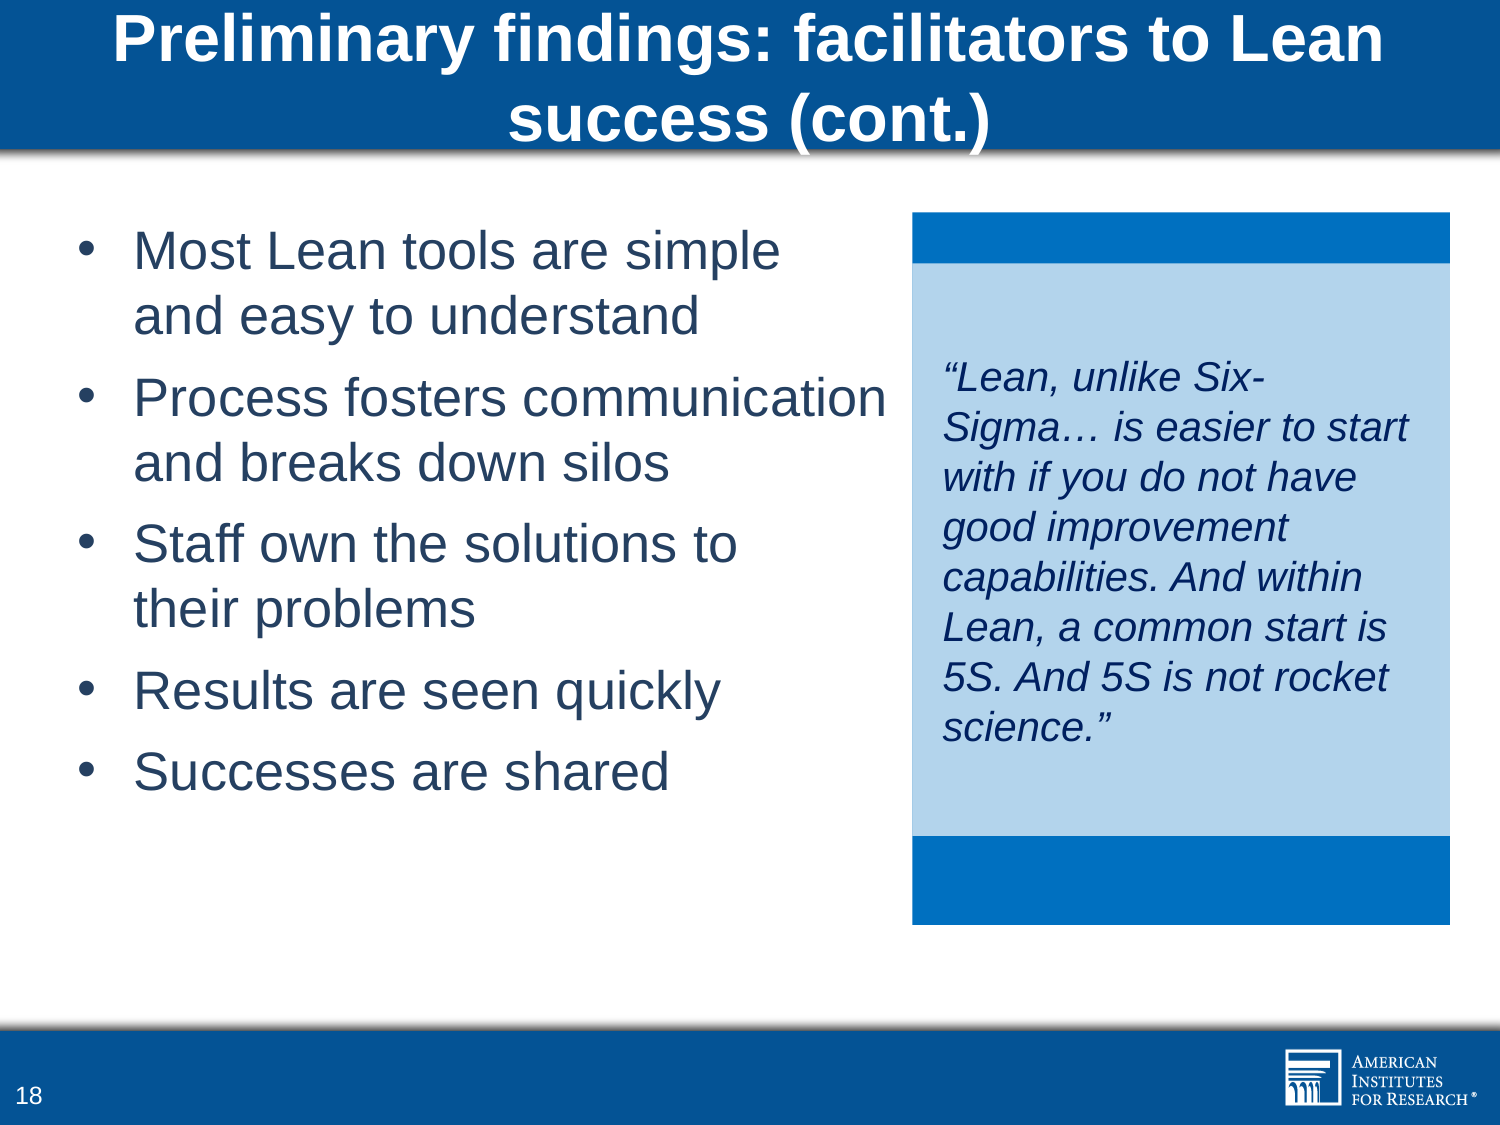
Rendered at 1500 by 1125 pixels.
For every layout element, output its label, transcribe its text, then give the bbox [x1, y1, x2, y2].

list Most Lean tools are simple and easy to understand Process fosters communication and breaks down silos Staff own the solutions to their problems Results are seen quickly Successes are shared [61, 207, 1438, 973]
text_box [912, 212, 1451, 926]
picture [0, 151, 1500, 1125]
title Preliminary findings: facilitators to Lean success (cont.) [0, 0, 1500, 151]
slide_number 18 [0, 1065, 350, 1125]
